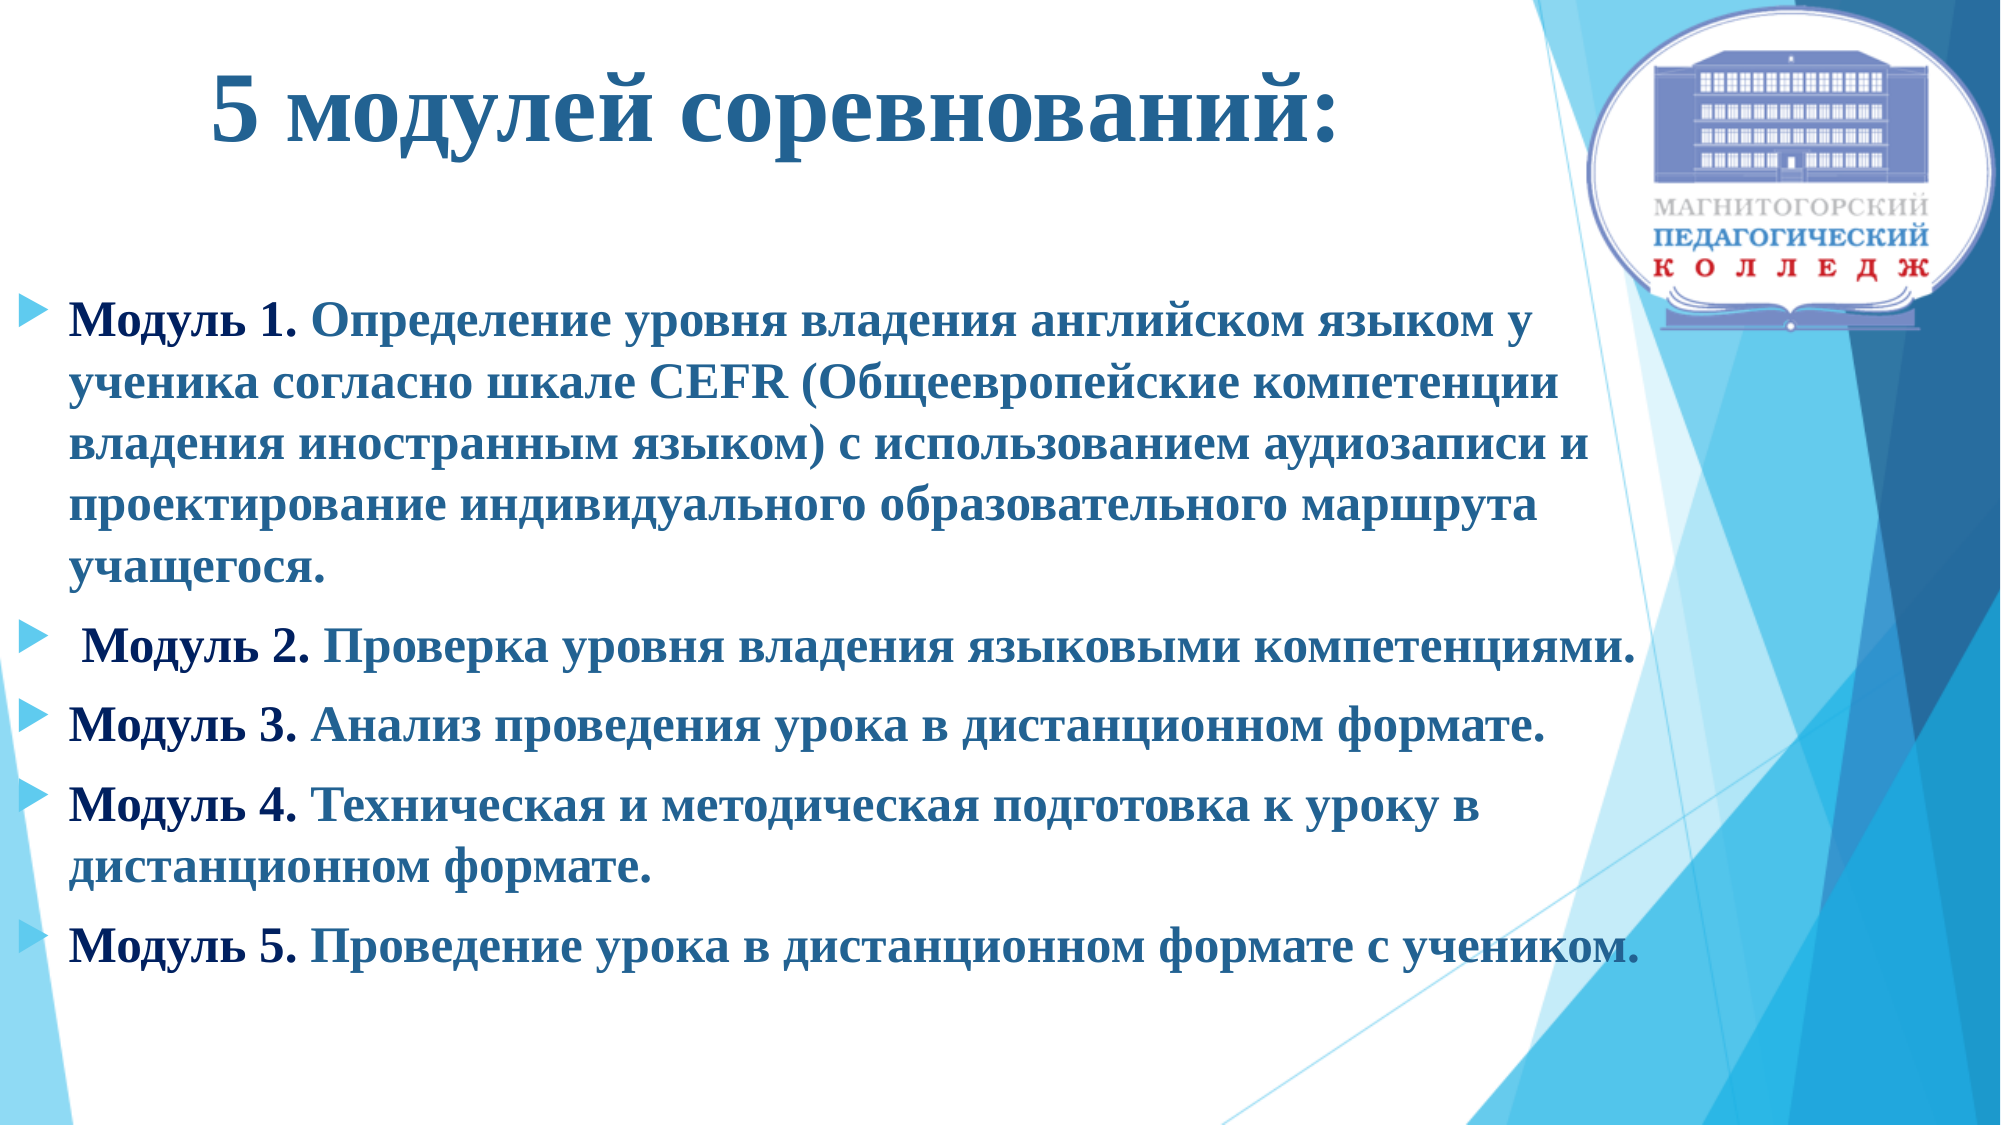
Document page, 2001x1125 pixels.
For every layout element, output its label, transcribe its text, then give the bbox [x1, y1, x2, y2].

picture [0, 0, 2001, 1125]
list Модуль 1. Определение уровня владения английском языком у ученика согласно шкале CEFR (Общеевропейские компетенции владения иностранным языком) с использованием аудиозаписи и проектирование индивидуального образовательного маршрута учащегося. Модуль 2. Проверка уровня владения языковыми компетенциями. Модуль 3. Анализ проведения урока в дистанционном формате. Модуль 4. Техническая и методическая подготовка к уроку в дистанционном формате. Модуль 5. Проведение урока в дистанционном формате с учеником. [0, 198, 1657, 1059]
title 5 модулей соревнований: [32, 34, 1522, 116]
